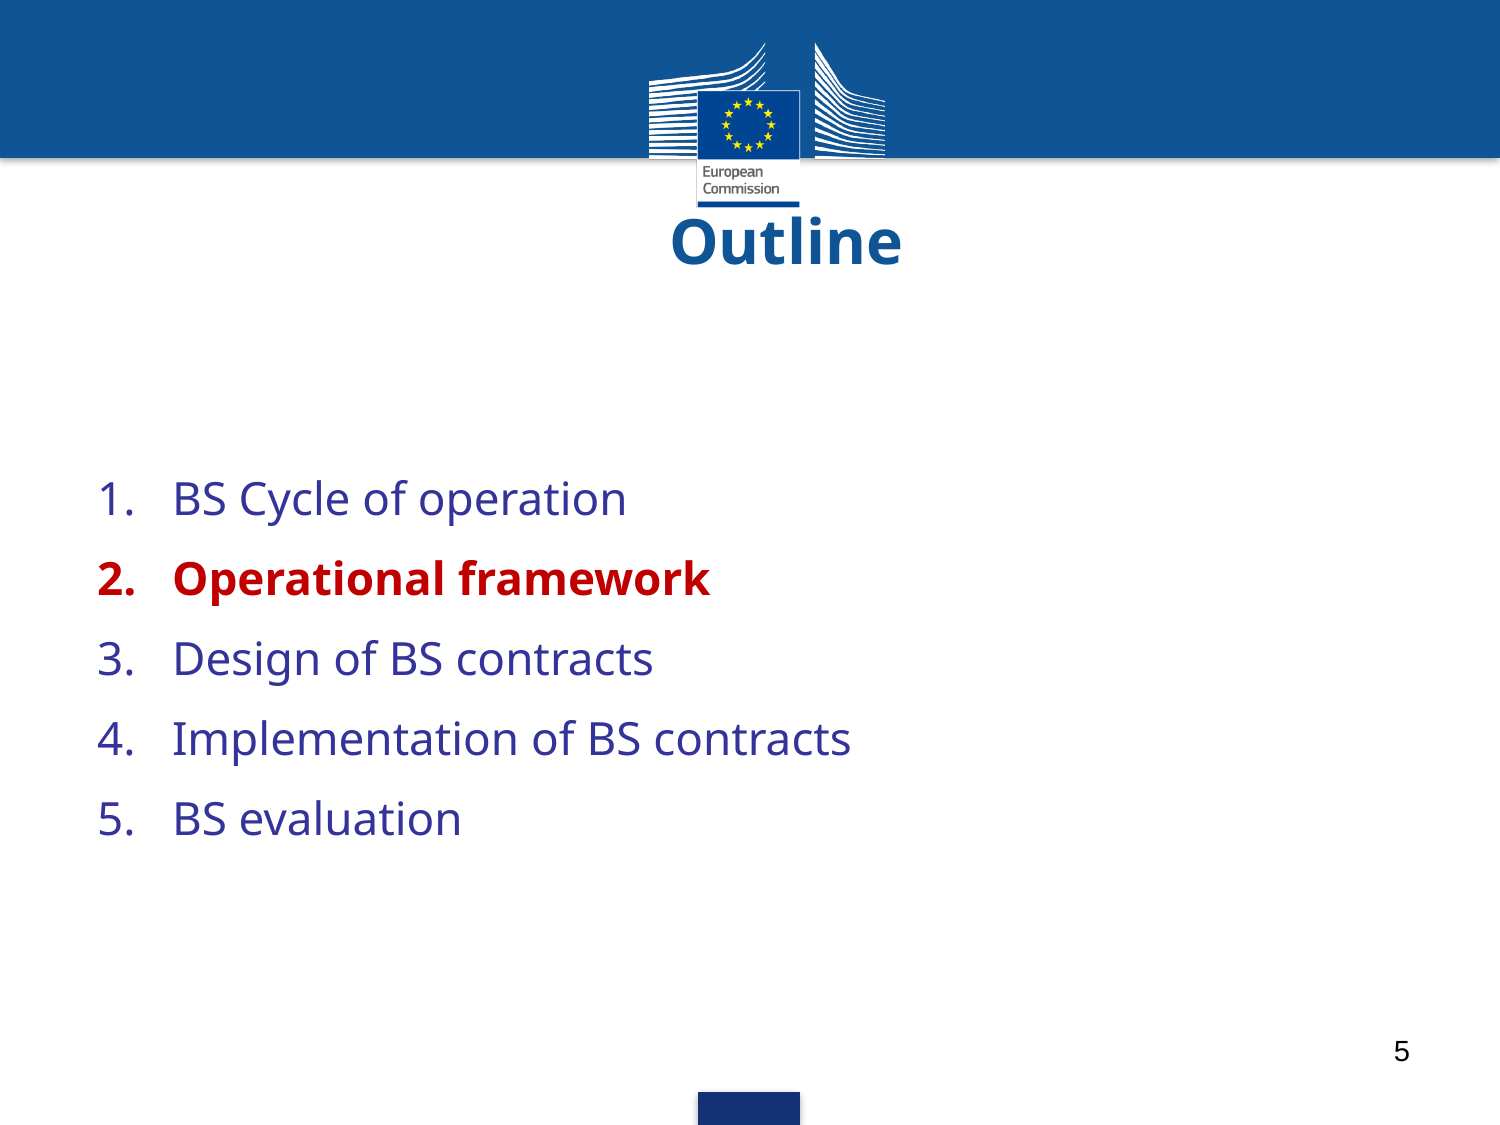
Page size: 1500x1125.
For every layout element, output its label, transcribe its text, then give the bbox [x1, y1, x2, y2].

picture [649, 42, 885, 175]
slide_number 5 [1074, 1024, 1426, 1103]
list BS Cycle of operation Operational framework Design of BS contracts Implementation of BS contracts BS evaluation [81, 302, 1433, 1083]
title Outline [81, 175, 1433, 302]
